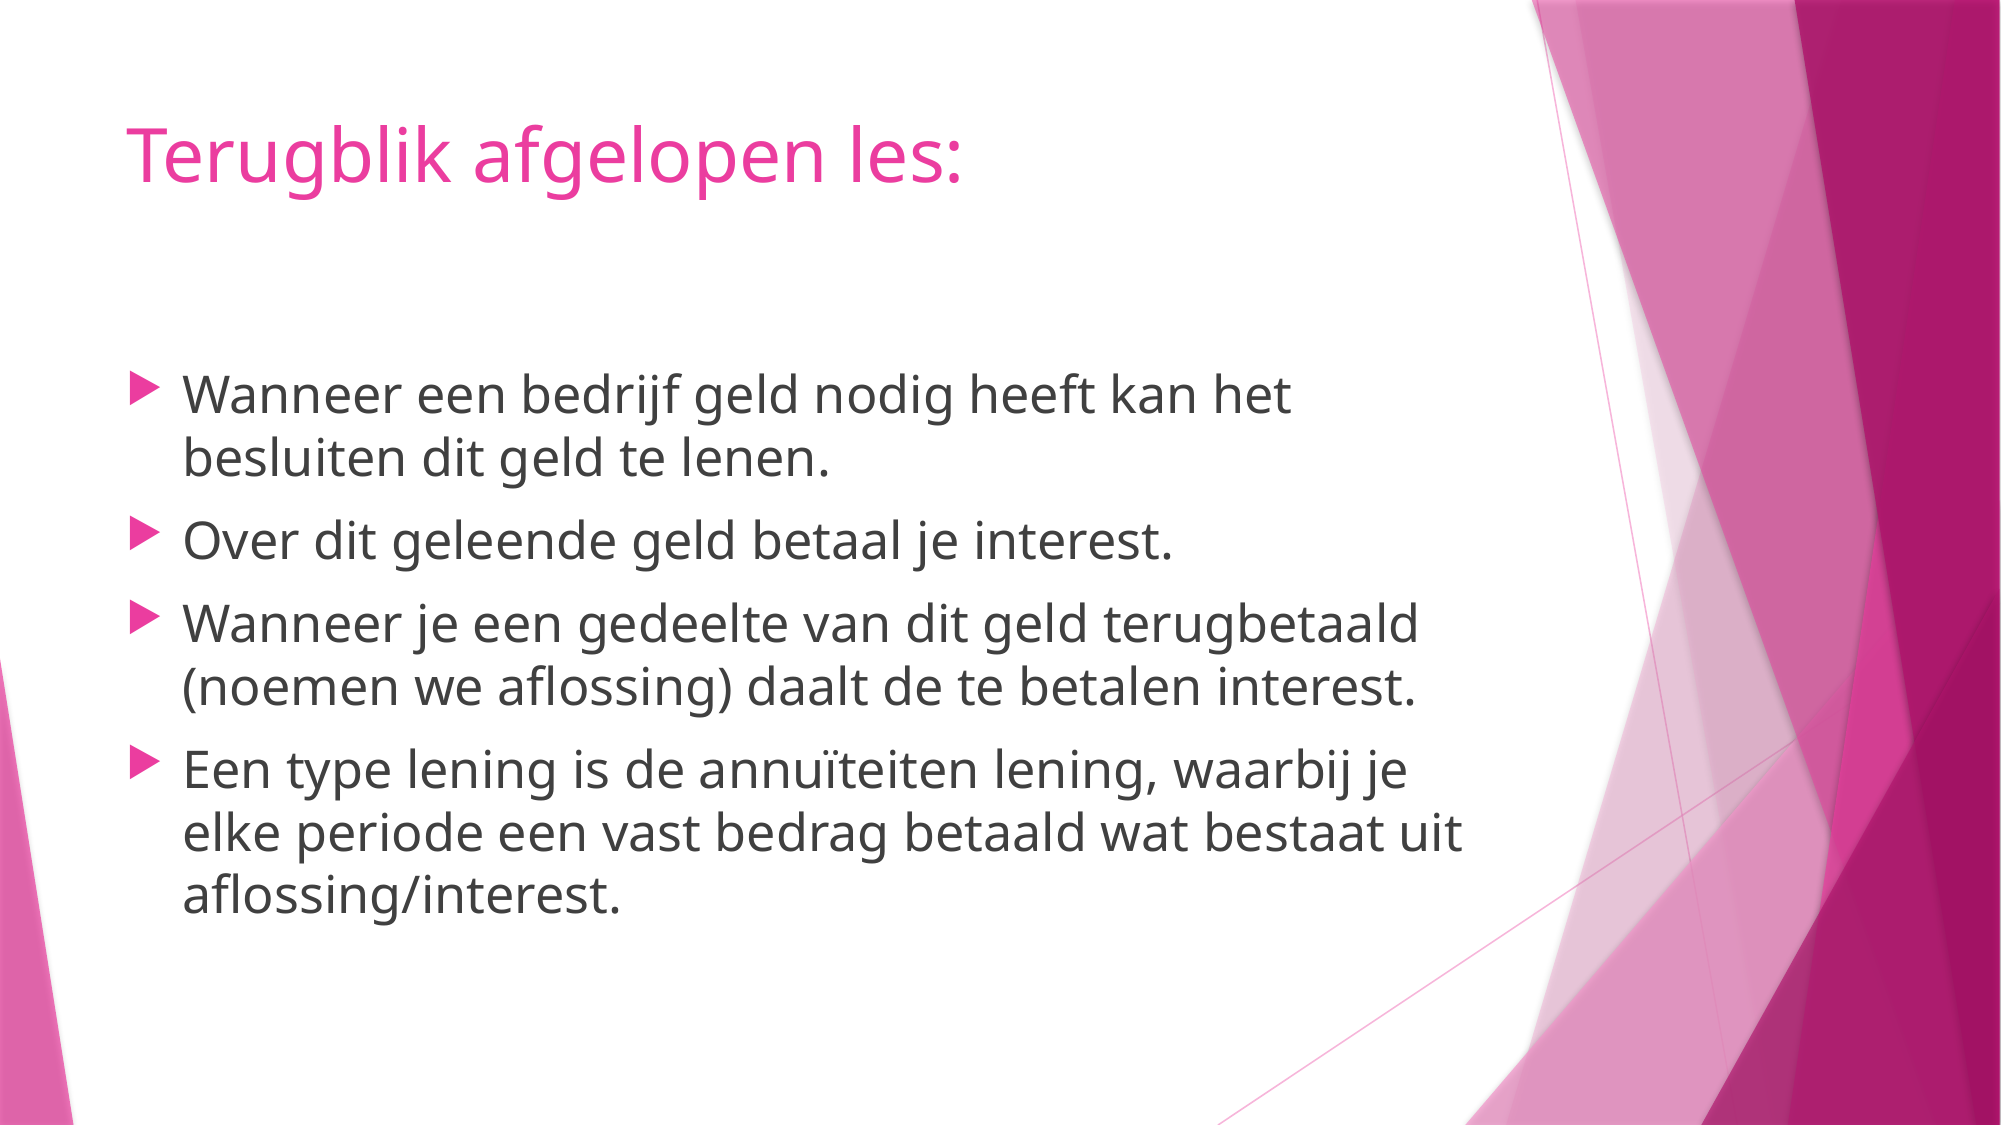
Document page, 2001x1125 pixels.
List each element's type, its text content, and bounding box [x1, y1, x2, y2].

list Wanneer een bedrijf geld nodig heeft kan het besluiten dit geld te lenen. Over dit geleende geld betaal je interest. Wanneer je een gedeelte van dit geld terugbetaald (noemen we aflossing) daalt de te betalen interest. Een type lening is de annuïteiten lening, waarbij je elke periode een vast bedrag betaald wat bestaat uit aflossing/interest. [111, 354, 1522, 992]
title Terugblik afgelopen les: [111, 99, 1522, 317]
